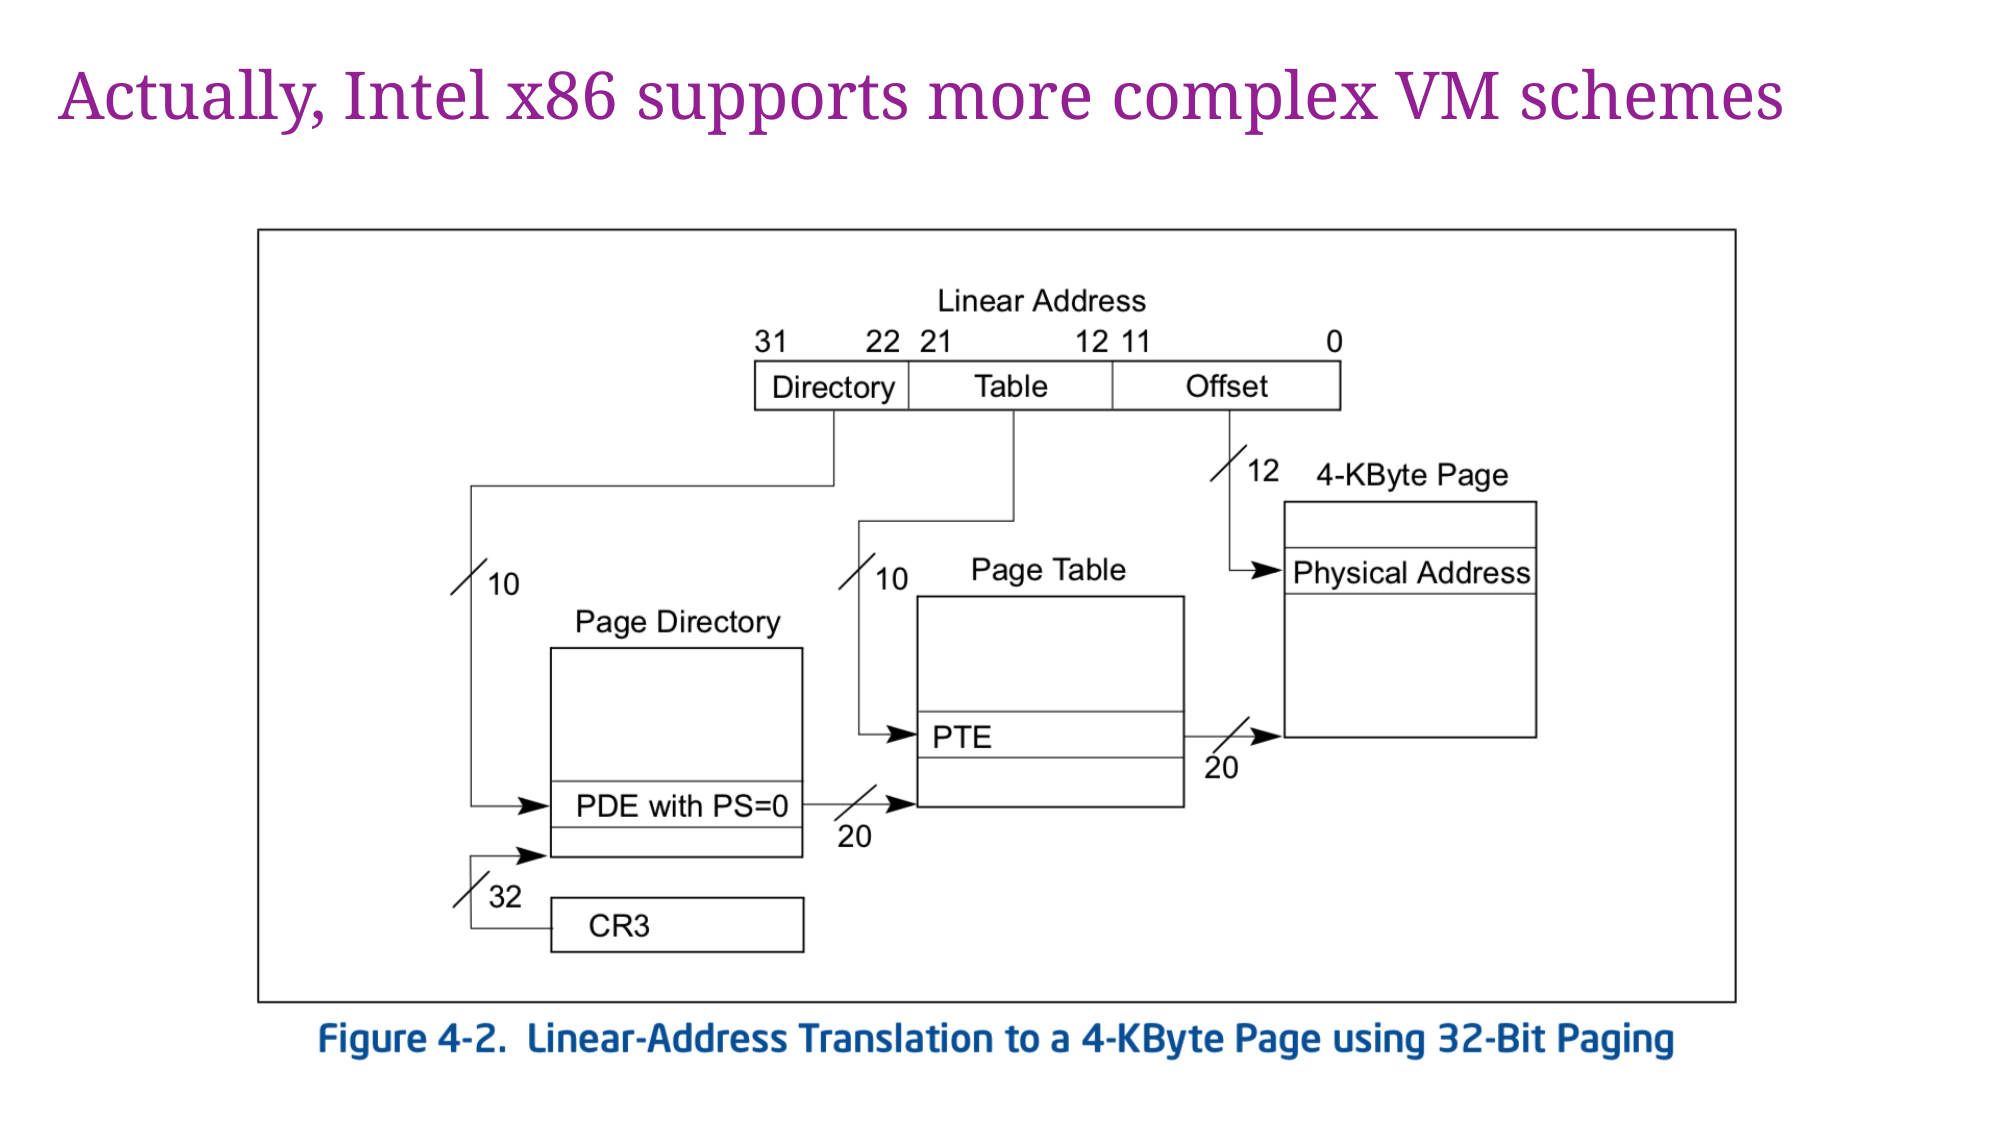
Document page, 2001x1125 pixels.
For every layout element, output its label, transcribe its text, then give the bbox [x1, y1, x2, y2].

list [254, 225, 1742, 1069]
title Actually, Intel x86 supports more complex VM schemes [43, 25, 1953, 171]
